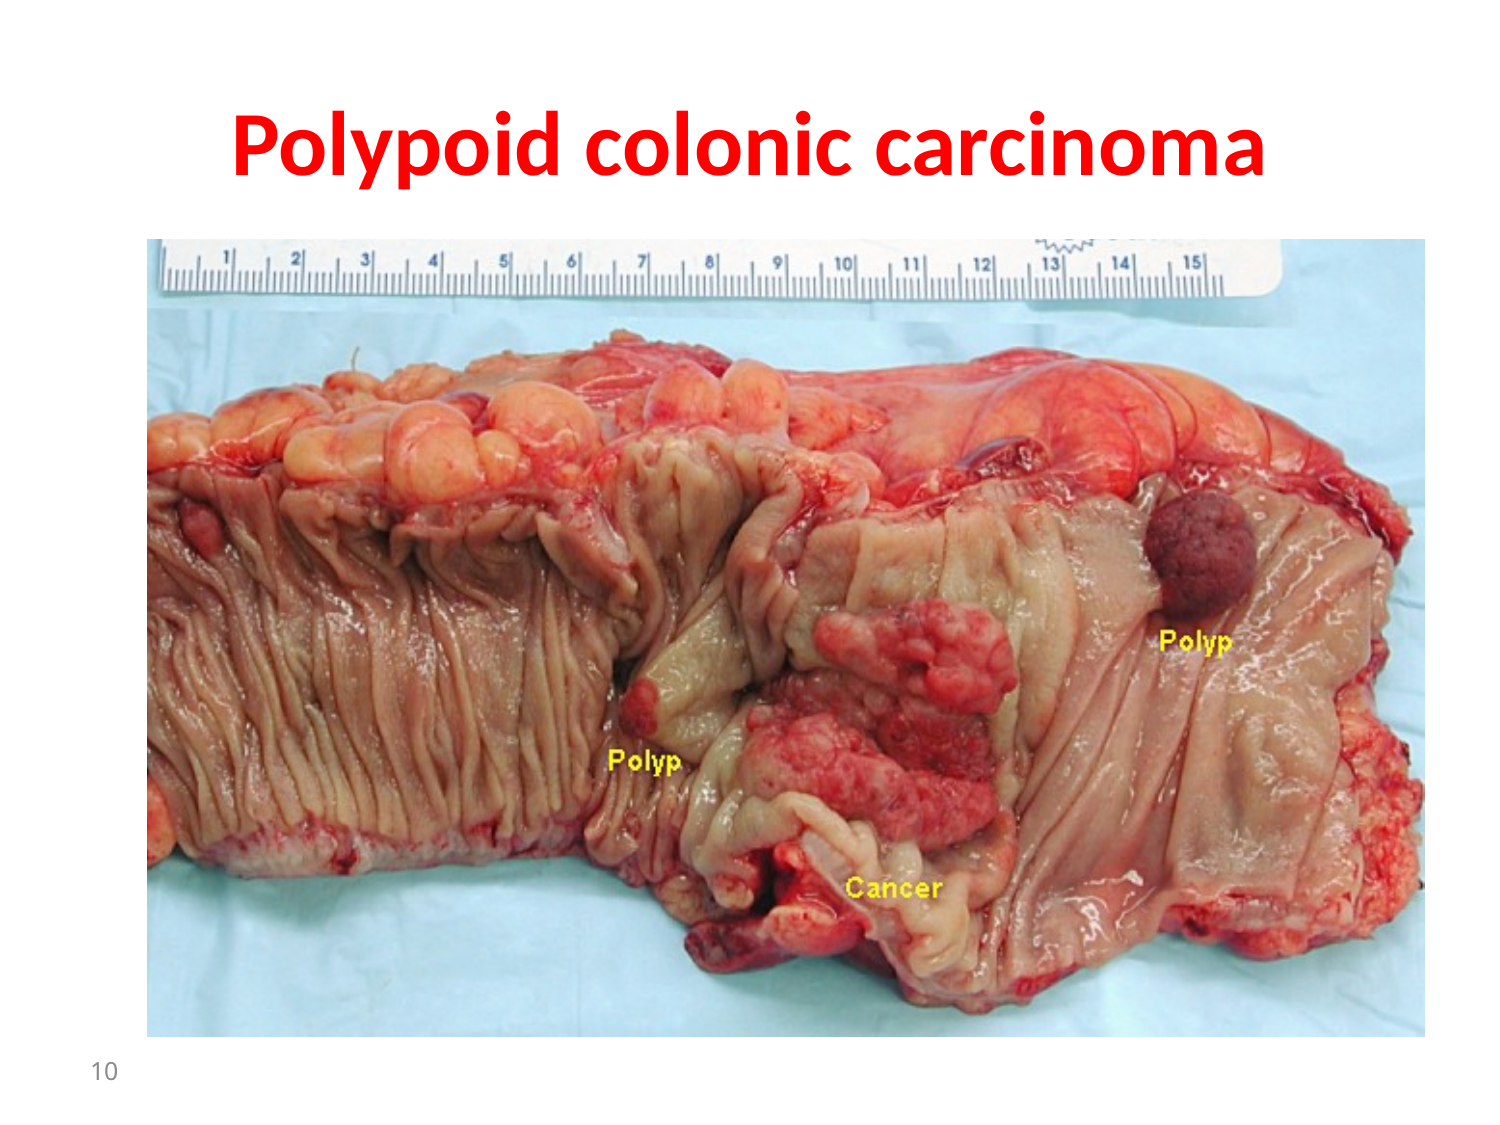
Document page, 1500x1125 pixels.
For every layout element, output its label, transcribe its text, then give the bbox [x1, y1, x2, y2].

slide_number 10 [75, 1042, 425, 1103]
title Polypoid colonic carcinoma [75, 45, 1425, 233]
picture [147, 238, 1425, 1037]
